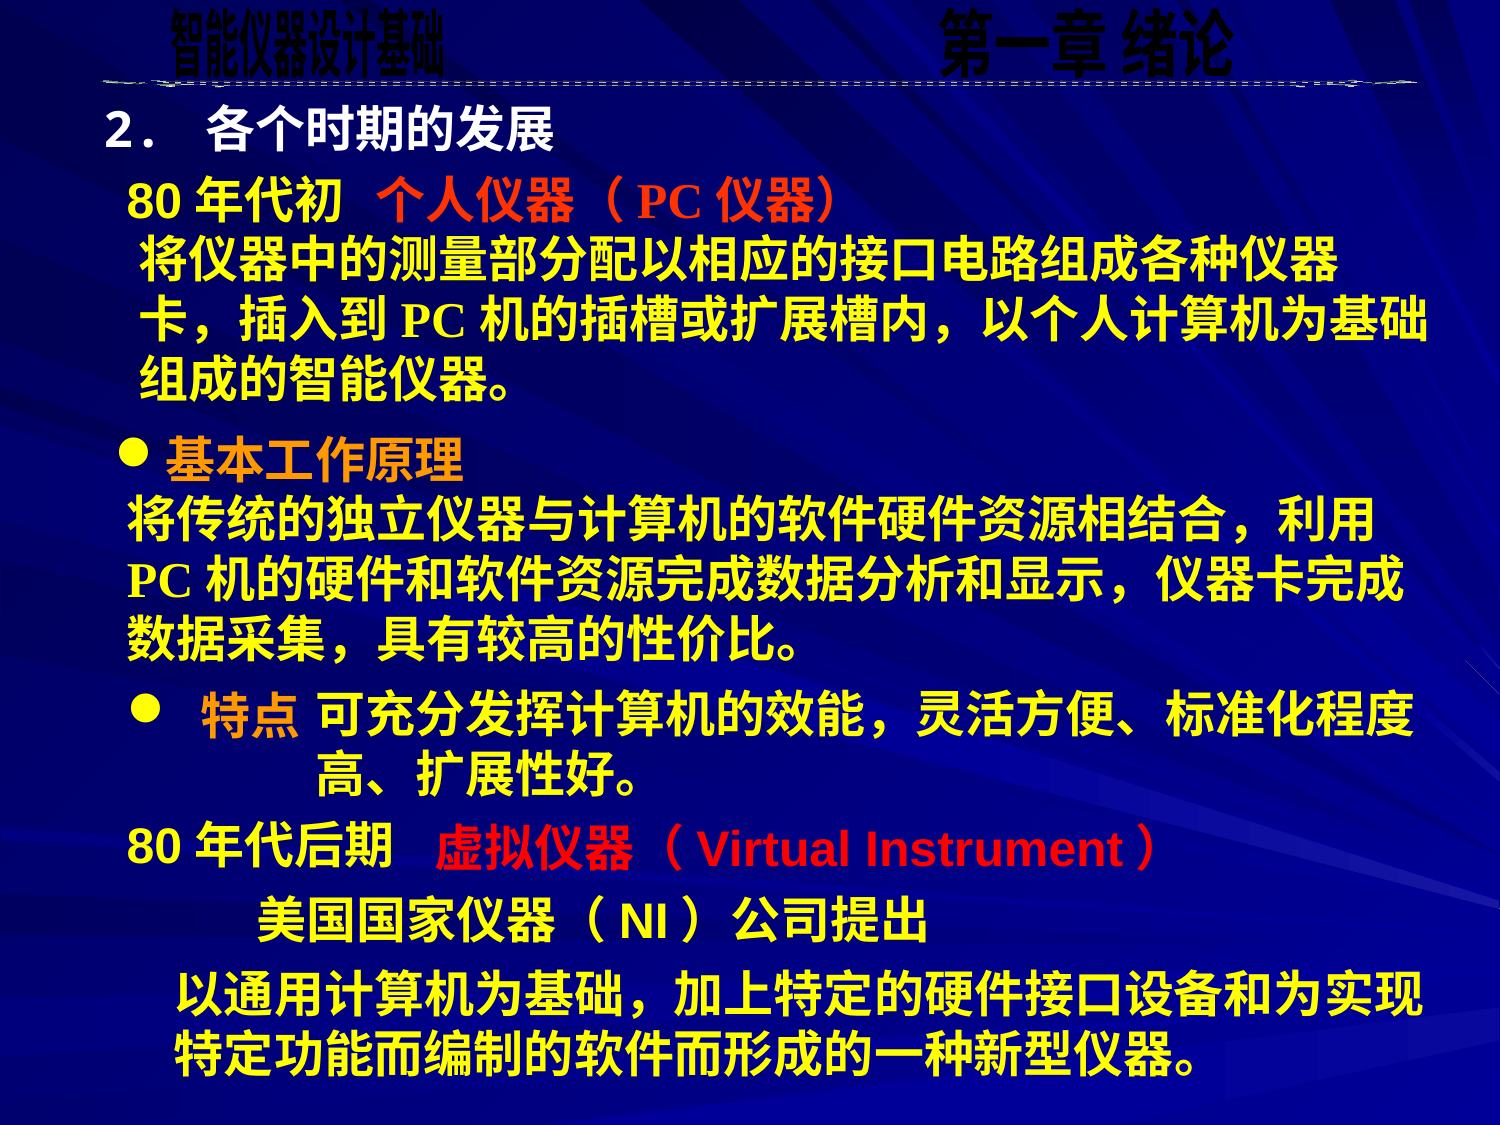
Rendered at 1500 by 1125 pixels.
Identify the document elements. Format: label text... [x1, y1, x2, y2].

text_box 以通用计算机为基础，加上特定的硬件接口设备和为实现特定功能而编制的软件而形成的一种新型仪器。 [159, 955, 1458, 1090]
text_box 将传统的独立仪器与计算机的软件硬件资源相结合，利用PC机的硬件和软件资源完成数据分析和显示，仪器卡完成数据采集，具有较高的性价比。 [112, 479, 1470, 675]
text_box 虚拟仪器（Virtual Instrument） [419, 808, 1324, 884]
text_box 2. 各个时期的发展 [88, 90, 951, 165]
text_box 美国国家仪器（NI）公司提出 [242, 881, 1116, 957]
text_box 特点 [112, 677, 301, 752]
text_box [1438, 641, 1500, 717]
picture [88, 78, 1424, 91]
text_box 可充分发挥计算机的效能，灵活方便、标准化程度高、扩展性好。 [301, 675, 1438, 811]
text_box 个人仪器（PC仪器） [360, 160, 1046, 236]
text_box 80年代初 [111, 160, 360, 236]
text_box 将仪器中的测量部分配以相应的接口电路组成各种仪器卡，插入到PC机的插槽或扩展槽内，以个人计算机为基础组成的智能仪器。 [123, 220, 1445, 416]
text_box 80年代后期 [111, 806, 467, 882]
text_box 基本工作原理 [100, 420, 488, 496]
text_box [489, 1021, 738, 1097]
